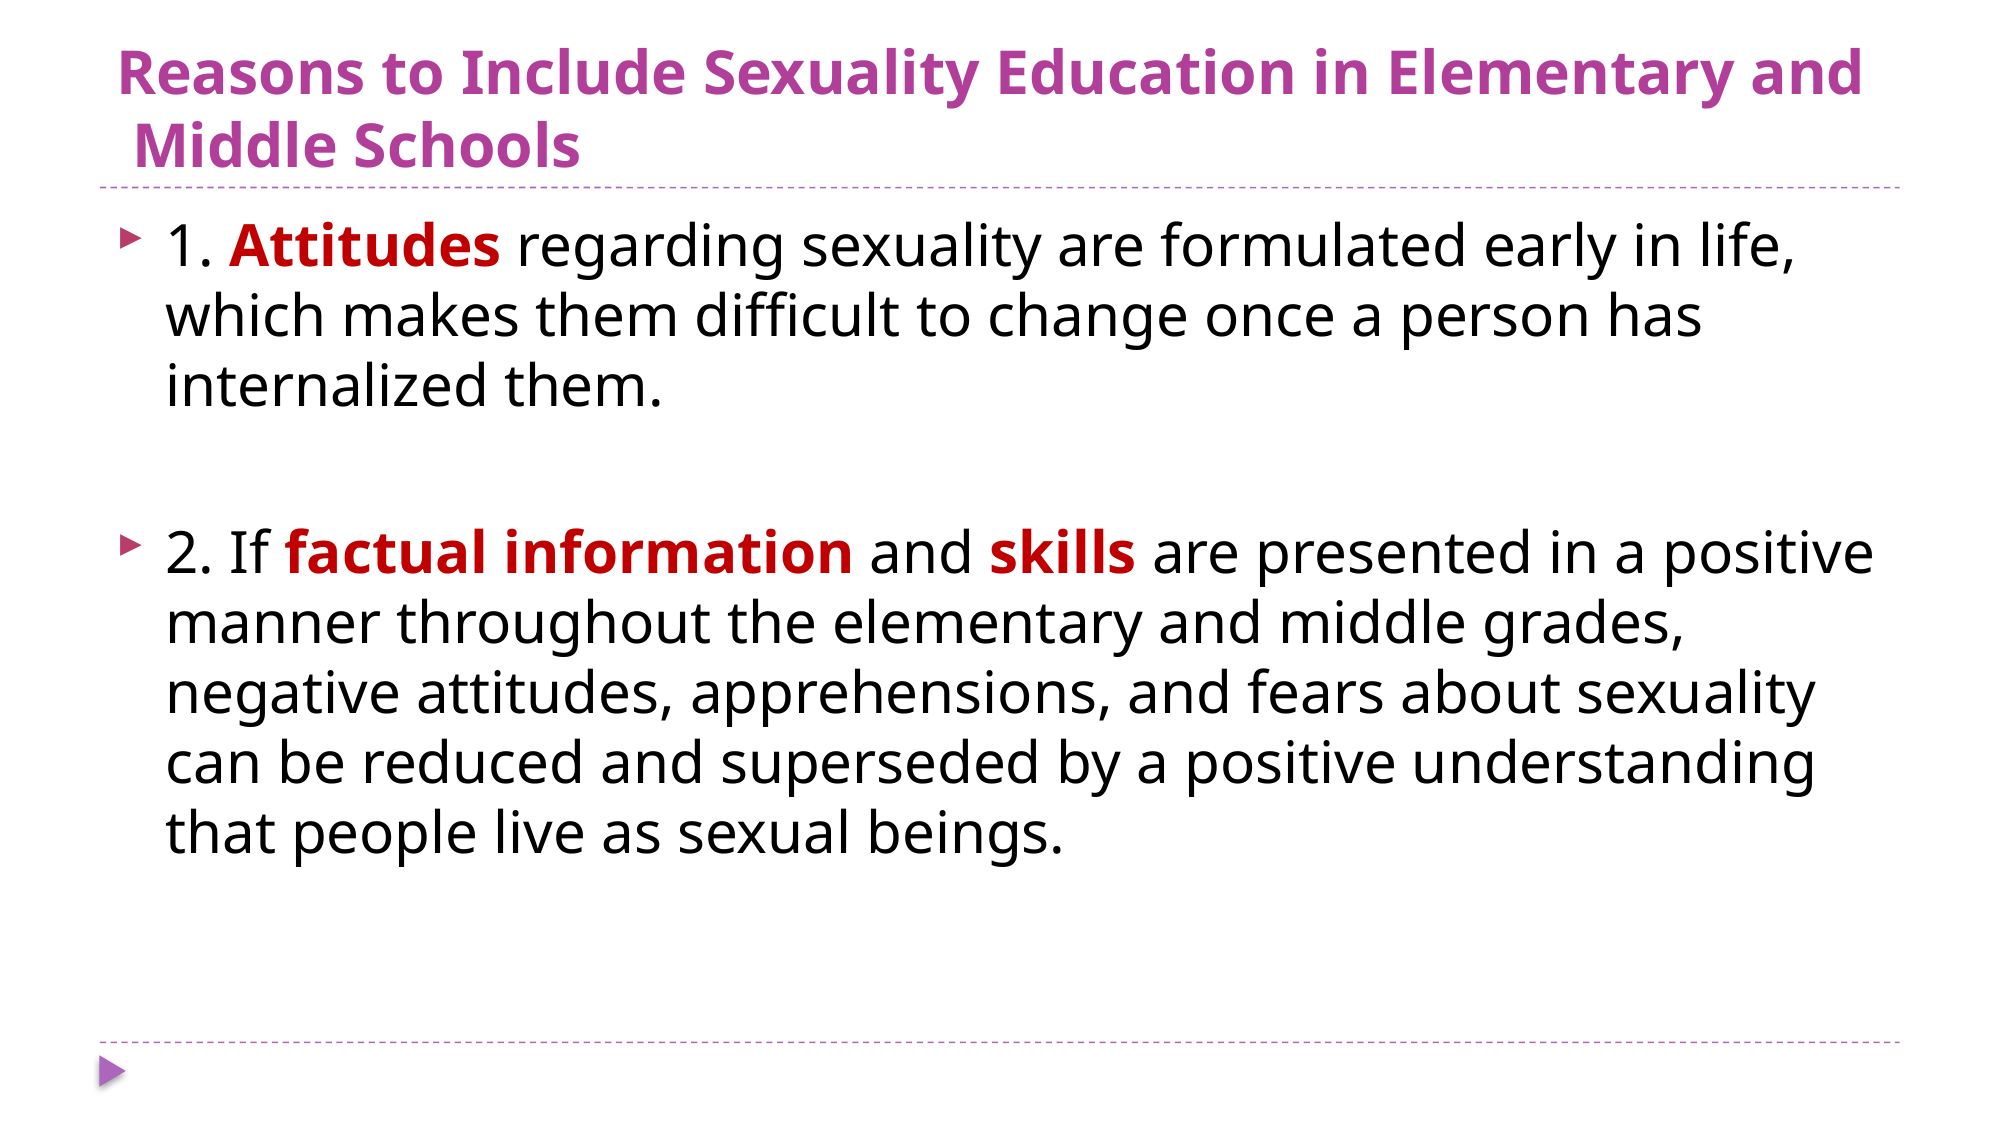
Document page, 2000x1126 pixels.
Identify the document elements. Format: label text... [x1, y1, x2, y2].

list 1. Attitudes regarding sexuality are formulated early in life, which makes them difficult to change once a person has internalized them. 2. If factual information and skills are presented in a positive manner throughout the elementary and middle grades, negative attitudes, apprehensions, and fears about sexuality can be reduced and superseded by a positive understanding that people live as sexual beings. [99, 200, 1900, 1011]
title Reasons to Include Sexuality Education in Elementary and Middle Schools [99, 24, 1900, 188]
